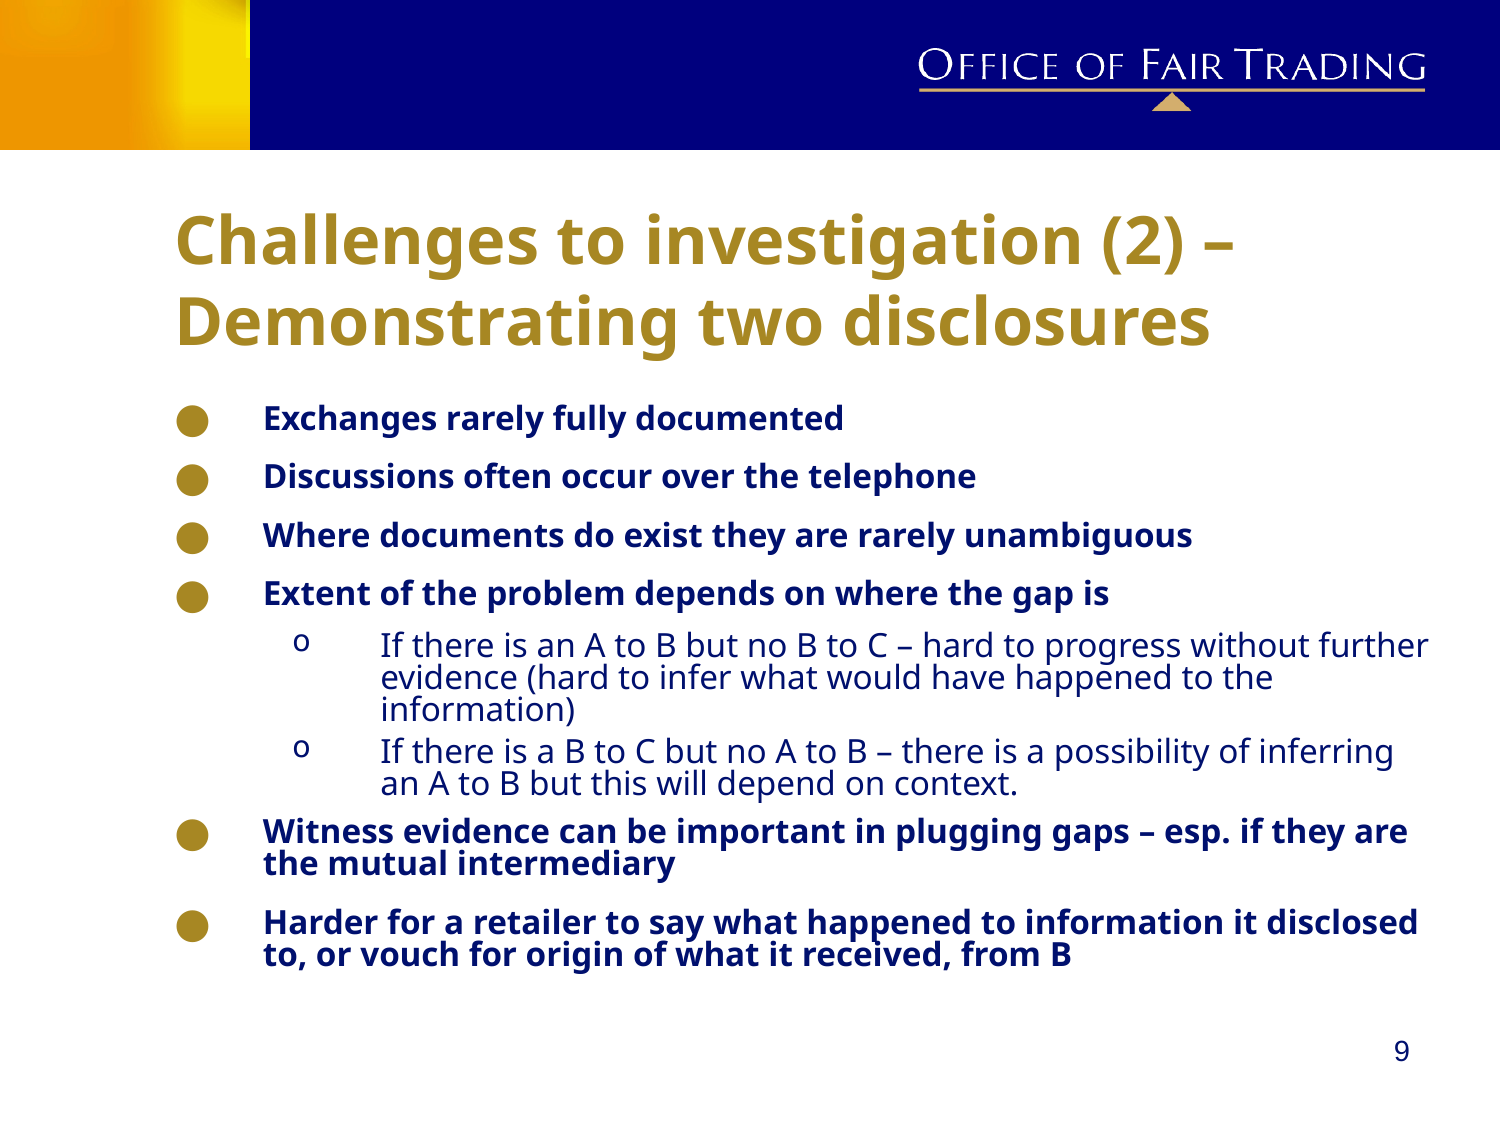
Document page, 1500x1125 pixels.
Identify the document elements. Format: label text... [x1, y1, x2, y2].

picture [0, 0, 250, 150]
title Challenges to investigation (2) – Demonstrating two disclosures [159, 184, 1460, 373]
list Exchanges rarely fully documented Discussions often occur over the telephone Where documents do exist they are rarely unambiguous Extent of the problem depends on where the gap is If there is an A to B but no B to C – hard to progress without further evidence (hard to infer what would have happened to the information) If there is a B to C but no A to B – there is a possibility of inferring an A to B but this will depend on context. Witness evidence can be important in plugging gaps – esp. if they are the mutual intermediary Harder for a retailer to say what happened to information it disclosed to, or vouch for origin of what it received, from B [159, 396, 1460, 1006]
picture [906, 41, 1432, 117]
slide_number 9 [1074, 1024, 1426, 1103]
